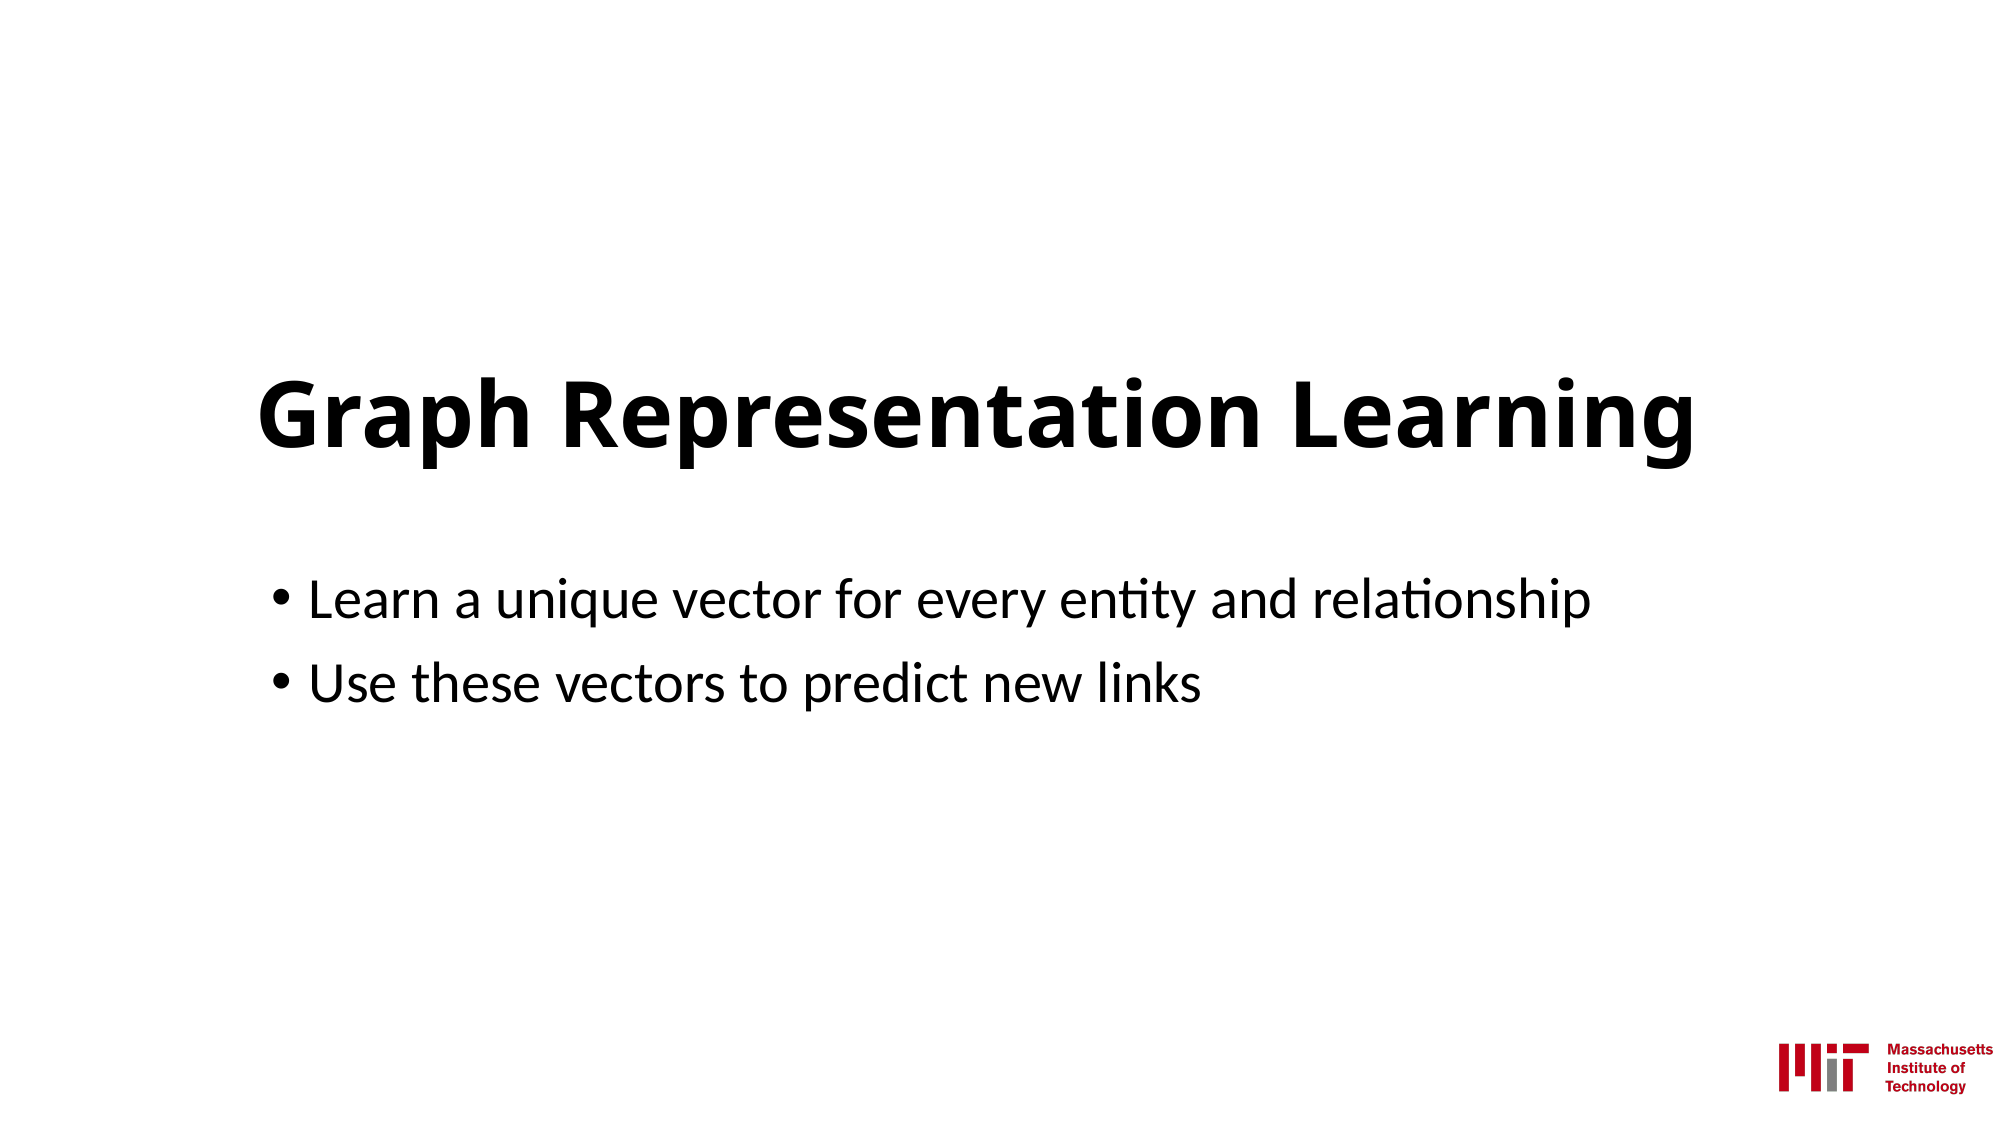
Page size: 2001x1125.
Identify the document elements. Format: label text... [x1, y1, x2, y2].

title Graph Representation Learning [114, 308, 1840, 527]
picture [1778, 1008, 1994, 1125]
list Learn a unique vector for every entity and relationship Use these vectors to predict new links [256, 560, 1982, 796]
